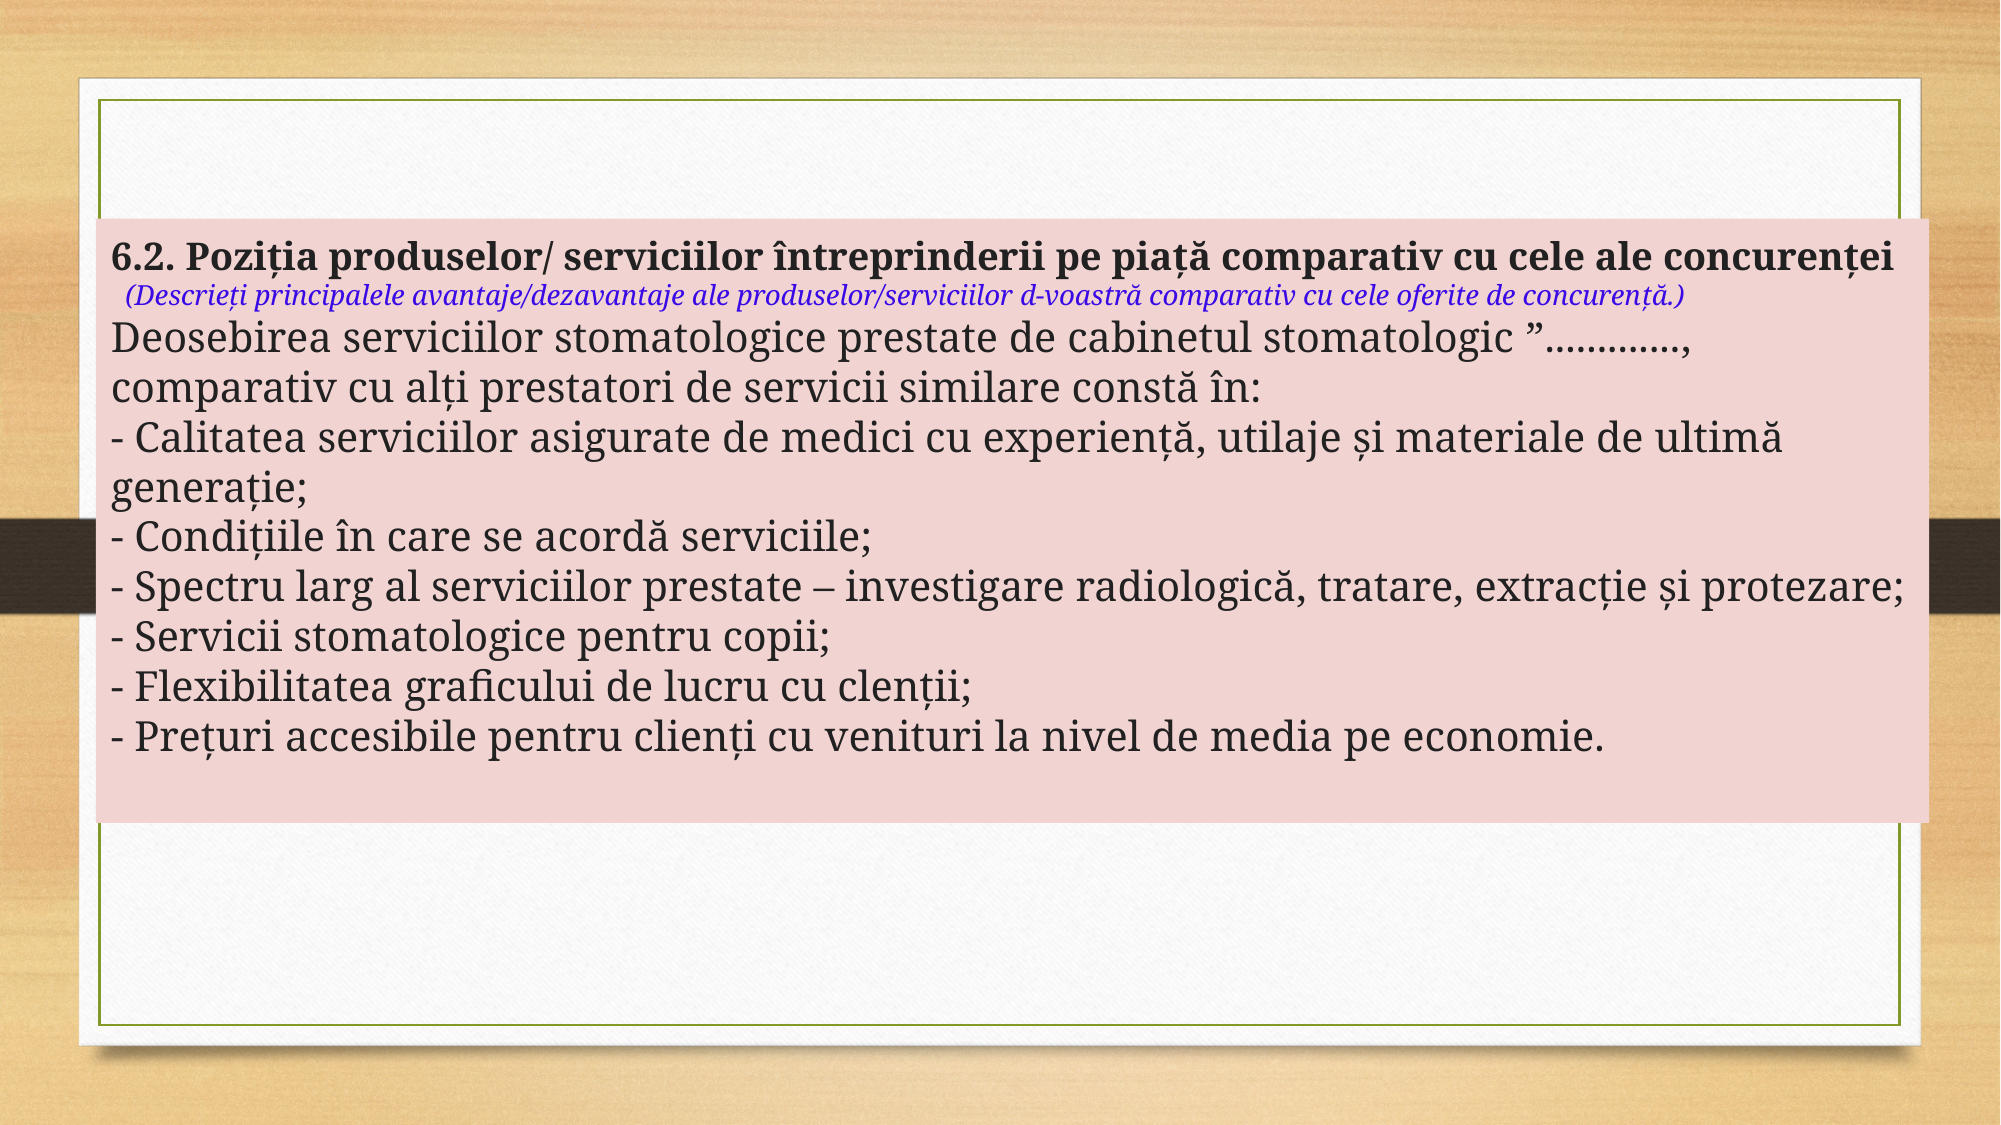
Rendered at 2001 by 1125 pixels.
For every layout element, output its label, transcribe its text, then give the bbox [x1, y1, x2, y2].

picture [0, 0, 2001, 1125]
title 6.2. Poziţia produselor/ serviciilor întreprinderii pe piaţă comparativ cu cele ale concurenţei (Descrieţi principalele avantaje/dezavantaje ale produselor/serviciilor d-voastră comparativ cu cele oferite de concurenţă.) Deosebirea serviciilor stomatologice prestate de cabinetul stomatologic ”............., comparativ cu alți prestatori de servicii similare constă în: - Calitatea serviciilor asigurate de medici cu experiență, utilaje și materiale de ultimă generație; - Condițiile în care se acordă serviciile; - Spectru larg al serviciilor prestate – investigare radiologică, tratare, extracție și protezare; - Servicii stomatologice pentru copii; - Flexibilitatea graficului de lucru cu clenții; - Prețuri accesibile pentru clienți cu venituri la nivel de media pe economie. [95, 218, 1930, 823]
